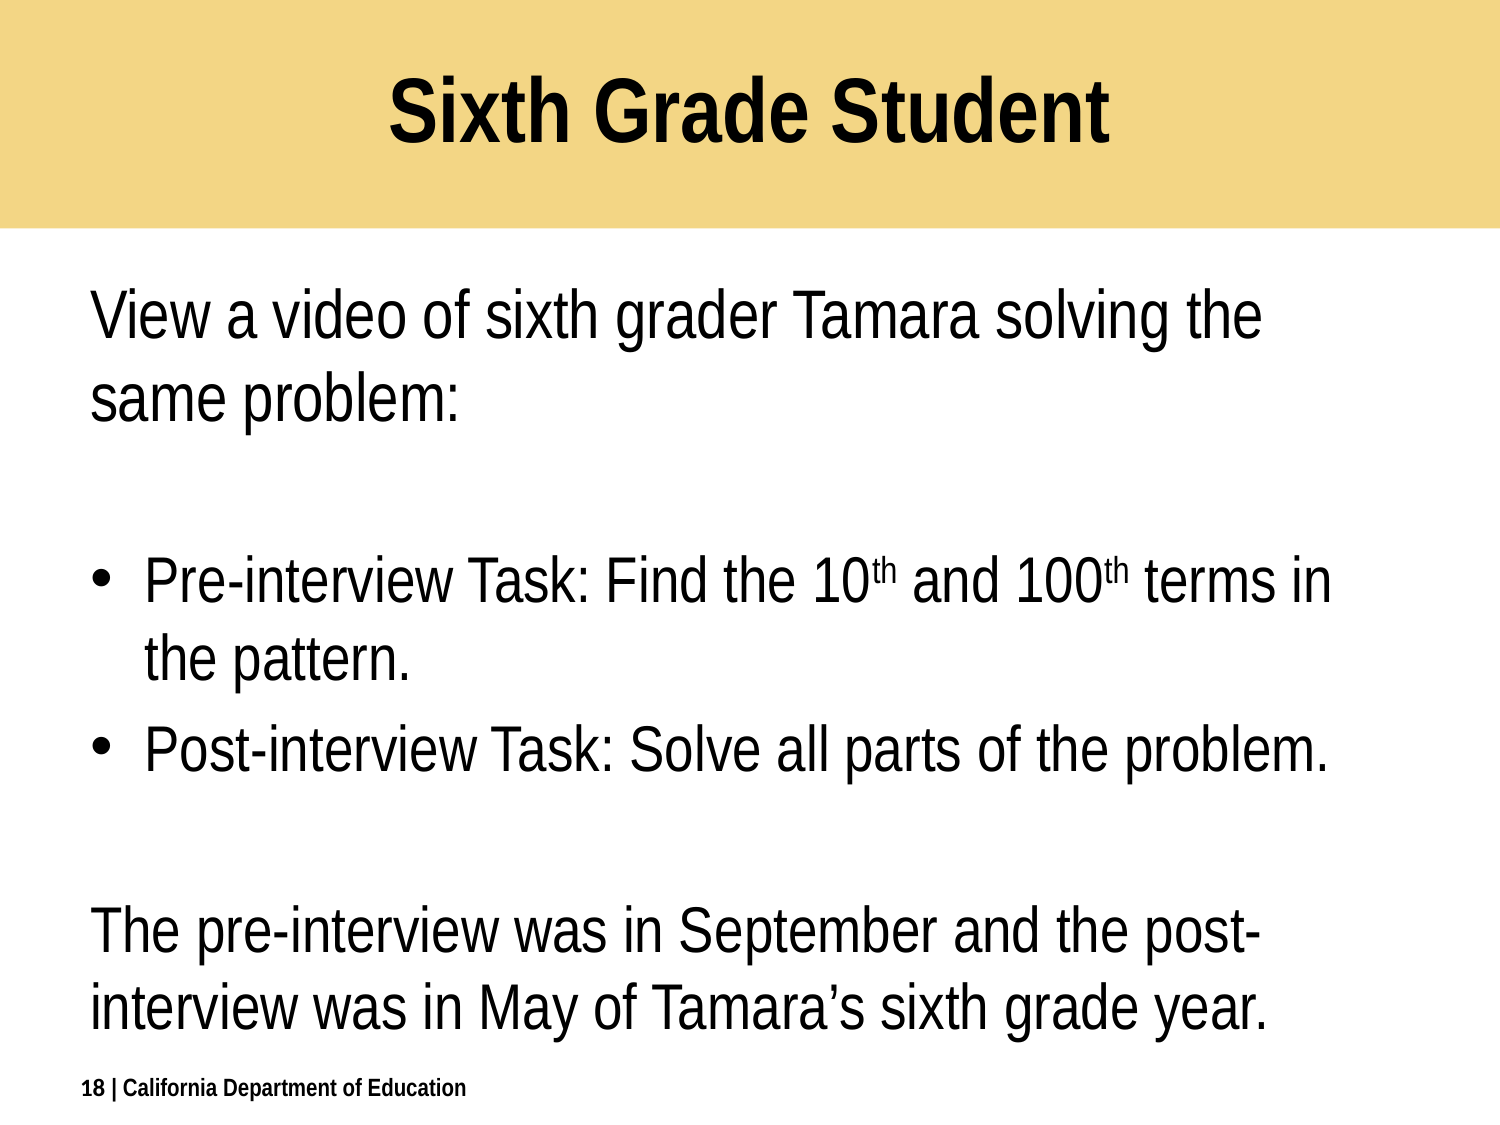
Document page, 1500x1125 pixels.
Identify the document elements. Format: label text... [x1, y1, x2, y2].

footer | California Department of Education [121, 1064, 699, 1124]
title Sixth Grade Student [75, 11, 1425, 200]
list View a video of sixth grader Tamara solving the same problem: Pre-interview Task: Find the 10th and 100th terms in the pattern. Post-interview Task: Solve all parts of the problem. The pre-interview was in September and the post-interview was in May of Tamara’s sixth grade year. [75, 262, 1425, 1054]
slide_number 18 [55, 1064, 121, 1124]
